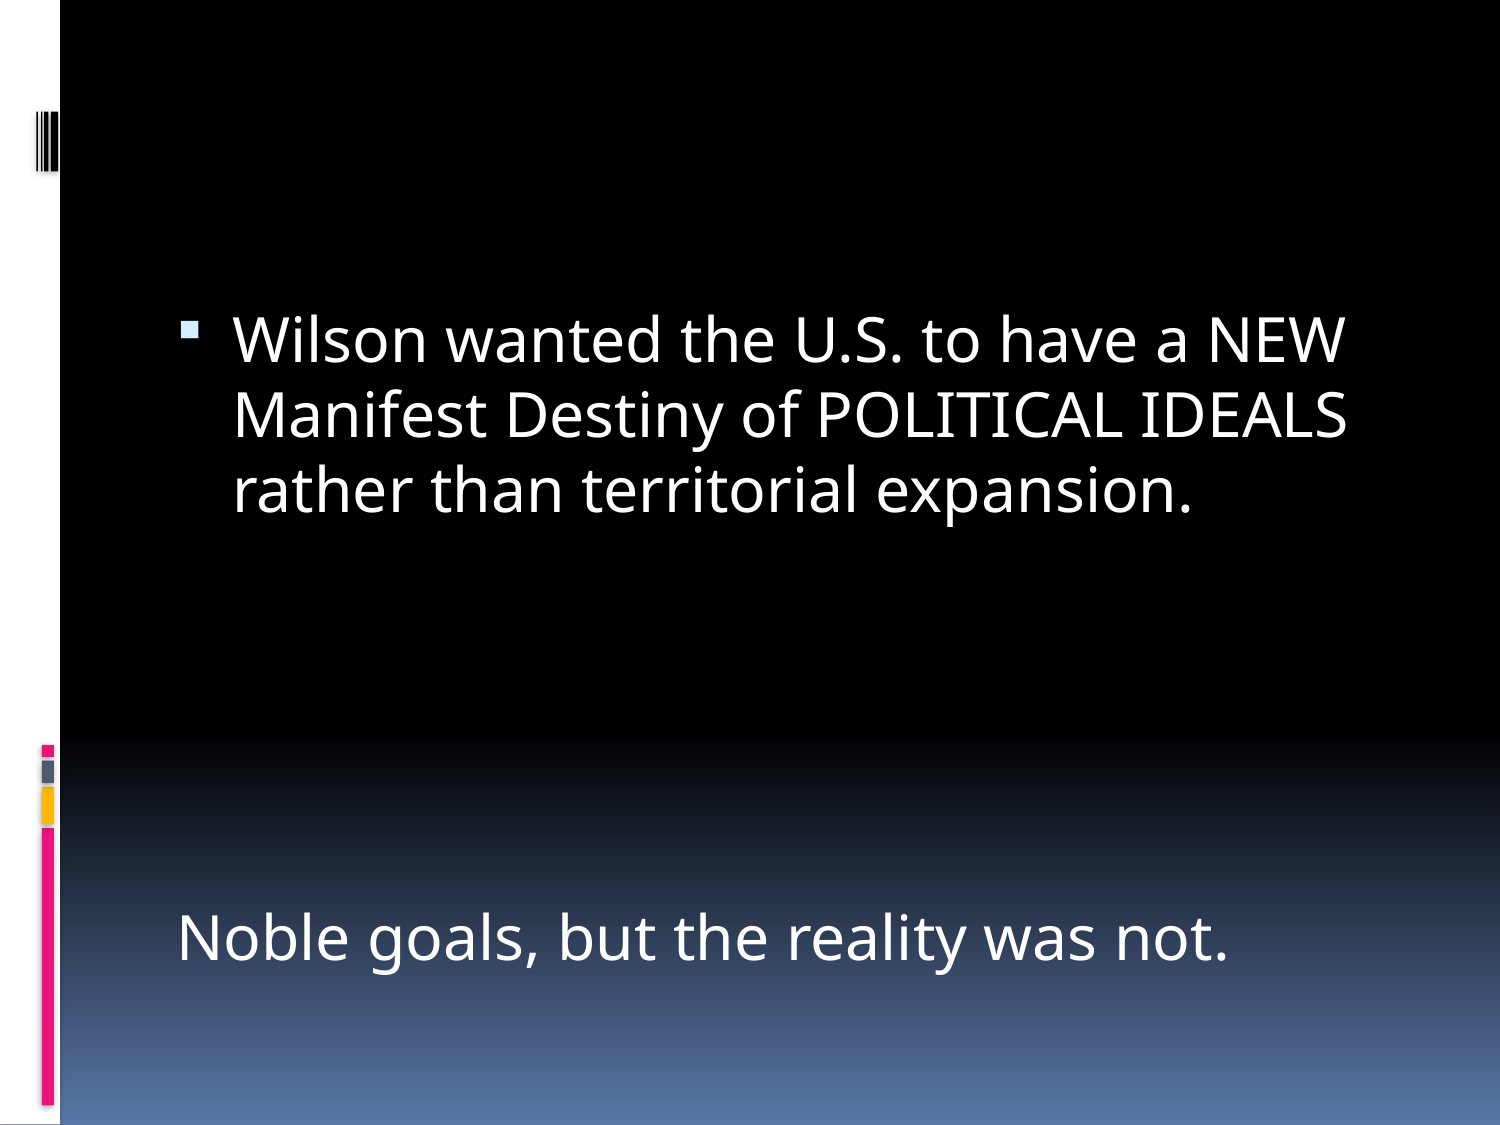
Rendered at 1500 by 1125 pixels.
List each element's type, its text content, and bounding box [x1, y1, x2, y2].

list Wilson wanted the U.S. to have a NEW Manifest Destiny of POLITICAL IDEALS rather than territorial expansion. Noble goals, but the reality was not. [150, 292, 1425, 1043]
